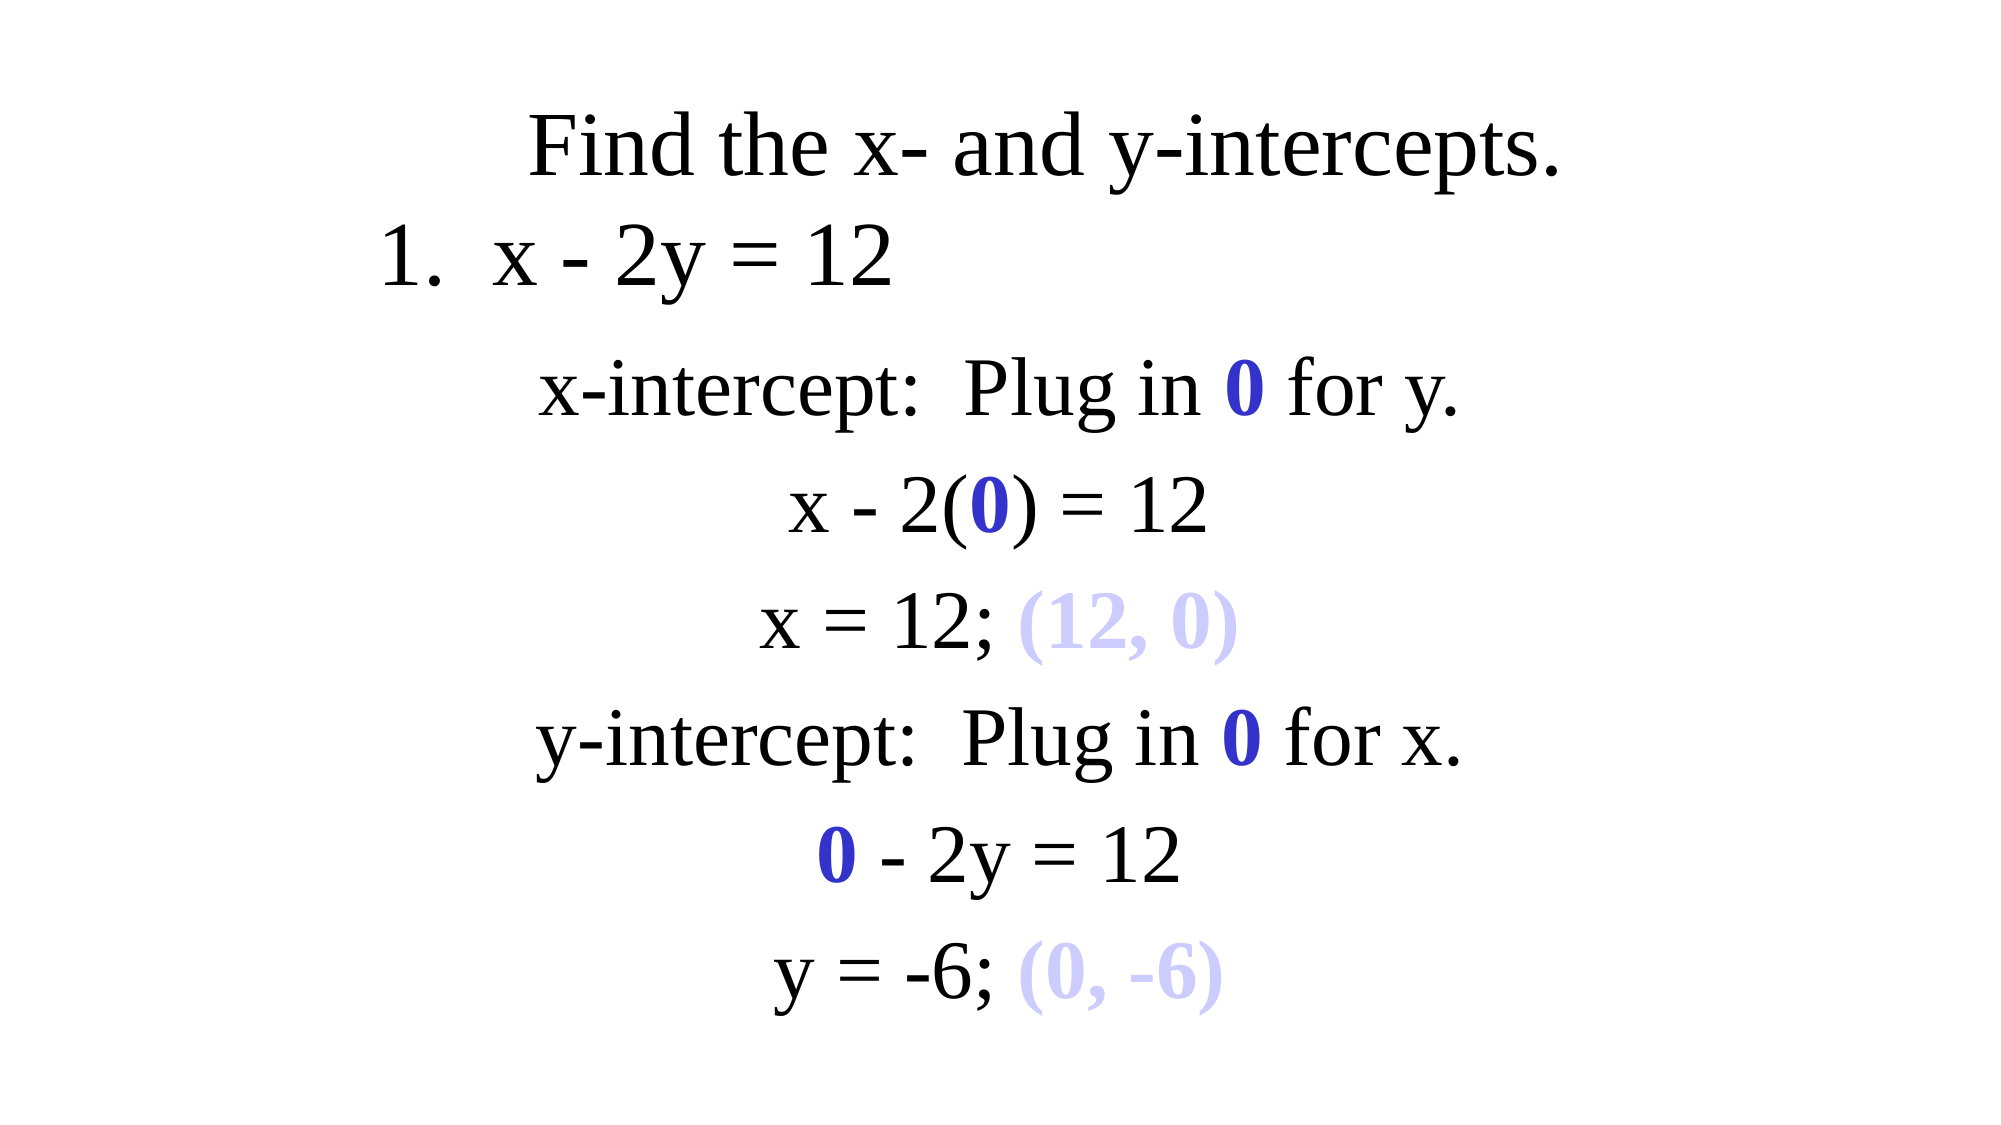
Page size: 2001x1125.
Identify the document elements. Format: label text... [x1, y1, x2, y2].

subtitle x-intercept: Plug in 0 for y. x - 2(0) = 12 x = 12; (12, 0) y-intercept: Plug in 0 for x. 0 - 2y = 12 y = -6; (0, -6) [362, 324, 1638, 1000]
title Find the x- and y-intercepts. 1. x - 2y = 12 [362, 99, 1638, 288]
